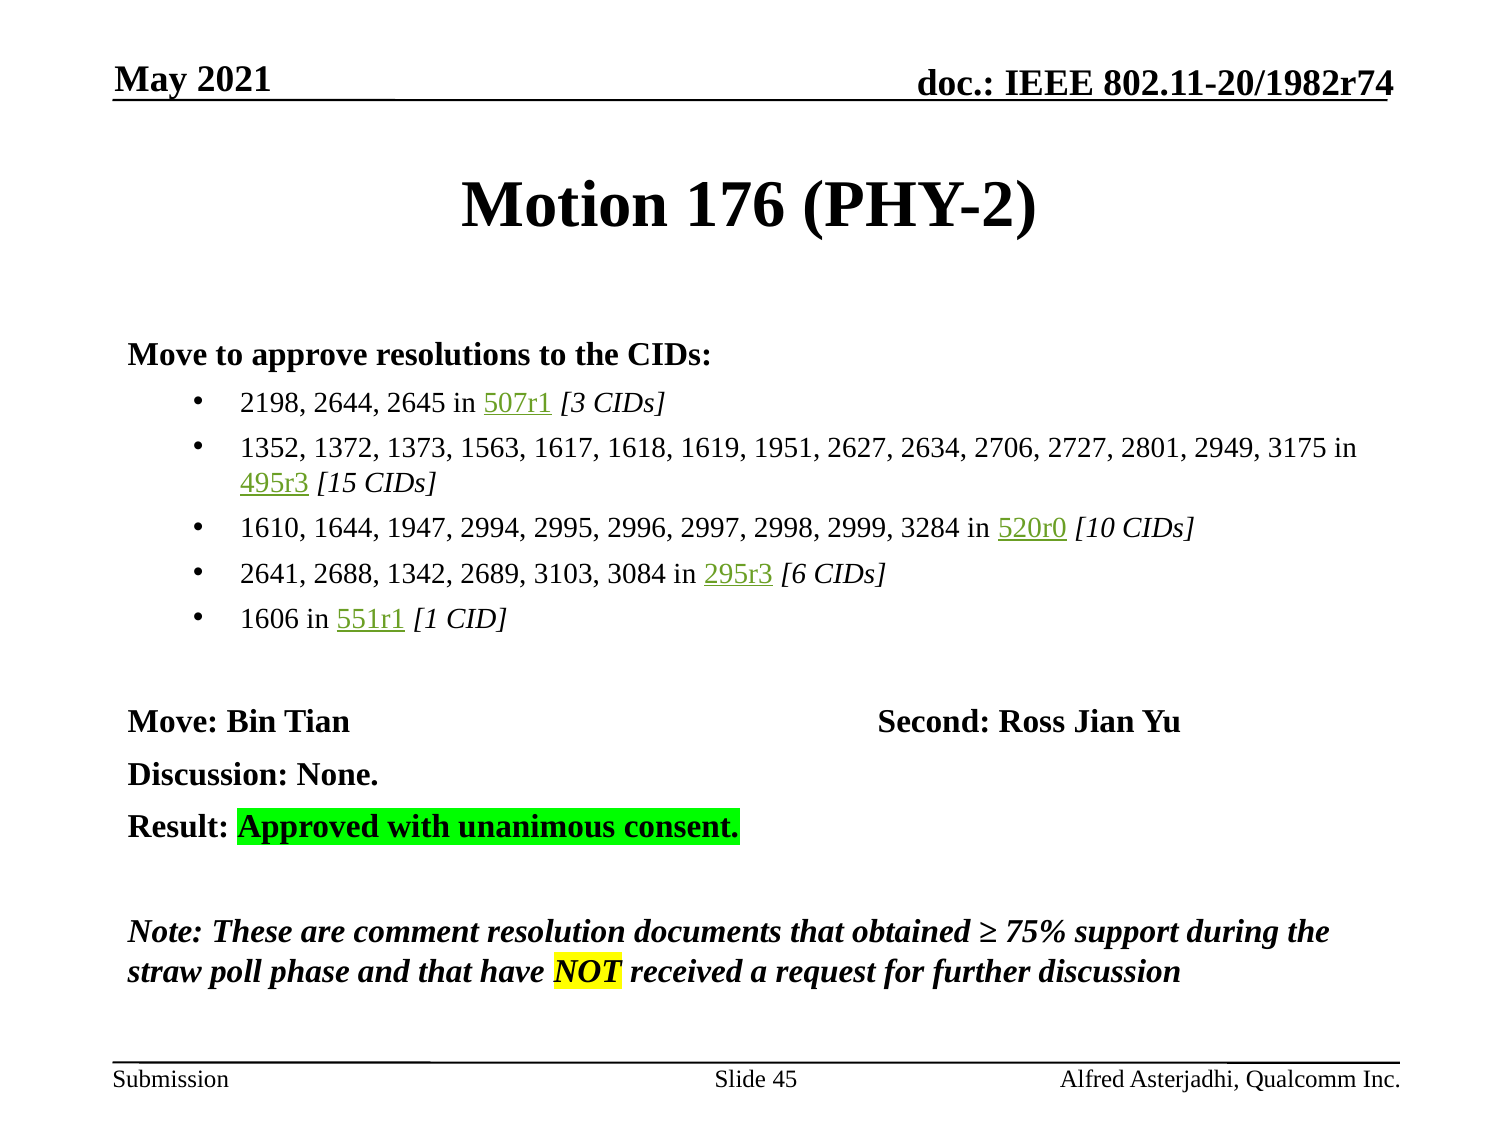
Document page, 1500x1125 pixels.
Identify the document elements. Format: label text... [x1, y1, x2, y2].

footer Alfred Asterjadhi, Qualcomm Inc. [878, 1061, 1402, 1093]
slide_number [114, 54, 423, 100]
title Motion 176 (PHY-2) [112, 112, 1388, 288]
slide_number Slide 45 [712, 1061, 800, 1123]
list Move to approve resolutions to the CIDs: 2198, 2644, 2645 in 507r1 [3 CIDs] 1352, 1372, 1373, 1563, 1617, 1618, 1619, 1951, 2627, 2634, 2706, 2727, 2801, 2949, 3175 in 495r3 [15 CIDs] 1610, 1644, 1947, 2994, 2995, 2996, 2997, 2998, 2999, 3284 in 520r0 [10 CIDs] 2641, 2688, 1342, 2689, 3103, 3084 in 295r3 [6 CIDs] 1606 in 551r1 [1 CID] Move: Bin Tian Second: Ross Jian Yu Discussion: None. Result: Approved with unanimous consent. Note: These are comment resolution documents that obtained ≥ 75% support during the straw poll phase and that have NOT received a request for further discussion [112, 324, 1388, 1063]
